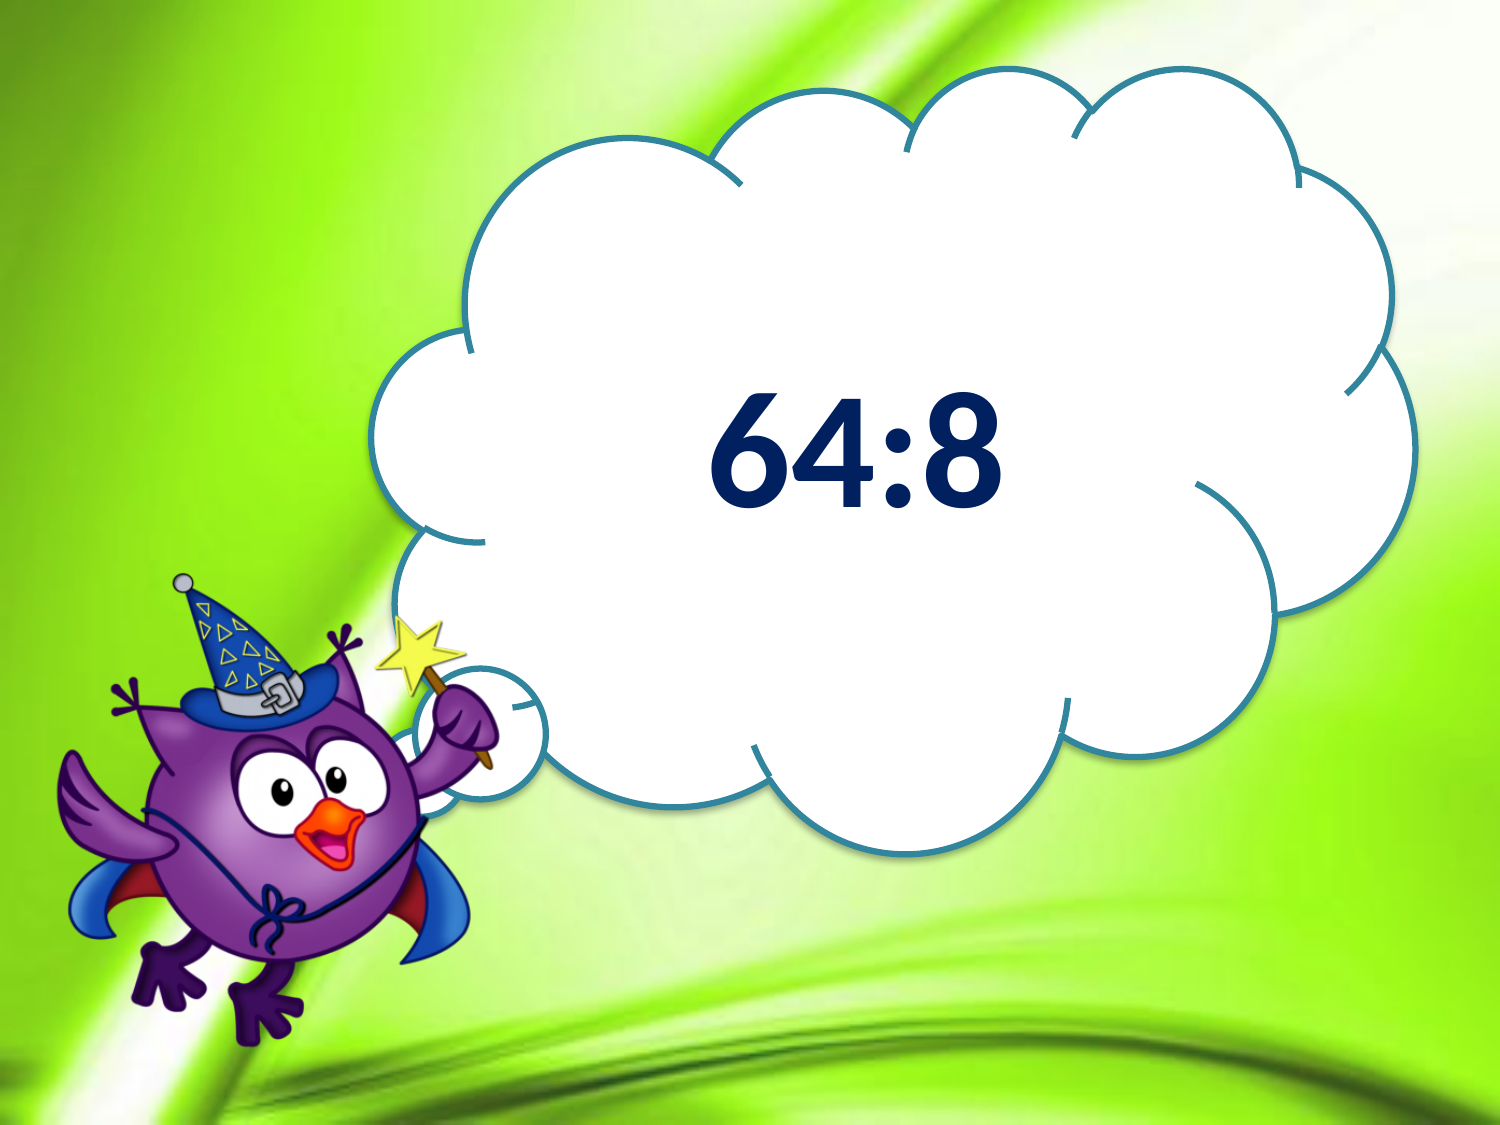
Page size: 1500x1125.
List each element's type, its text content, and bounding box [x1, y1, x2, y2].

text_box 64:8 [369, 66, 1418, 857]
picture [34, 556, 516, 1067]
